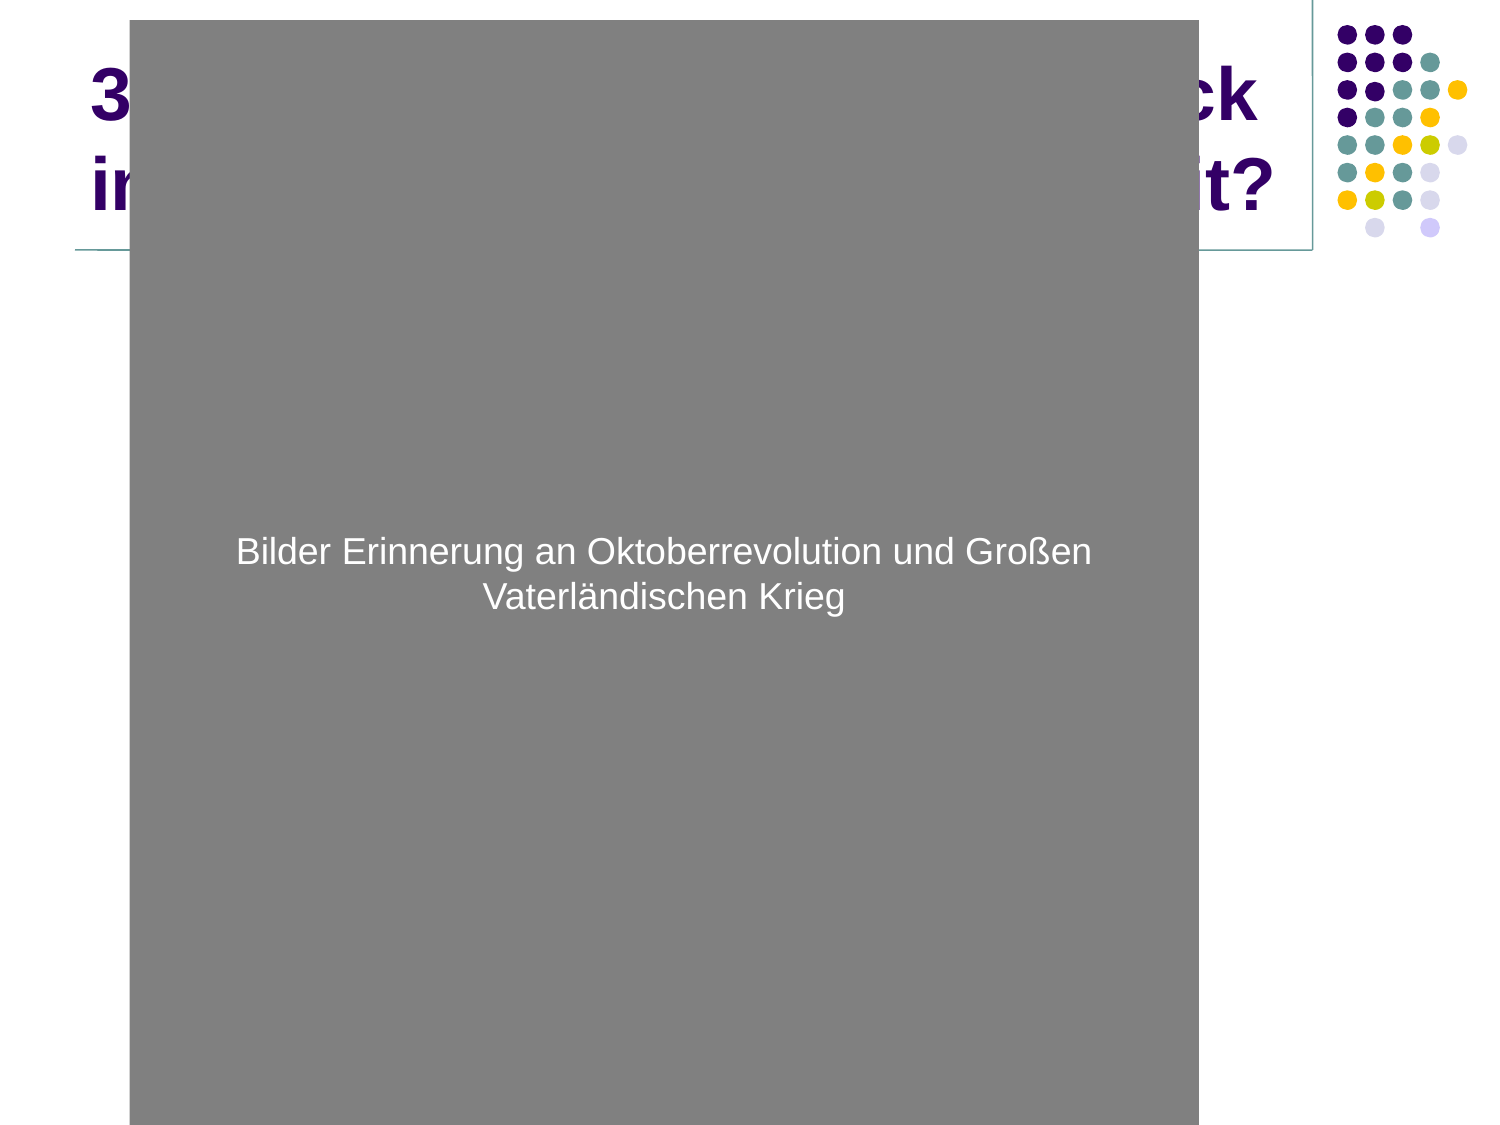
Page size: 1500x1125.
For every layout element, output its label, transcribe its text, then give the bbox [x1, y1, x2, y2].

title 3. Russland auf dem Weg zurück in die zaristische Vergangenheit? [74, 19, 1313, 233]
text_box Bilder Erinnerung an Oktoberrevolution und Großen Vaterländischen Krieg [129, 20, 1199, 1125]
